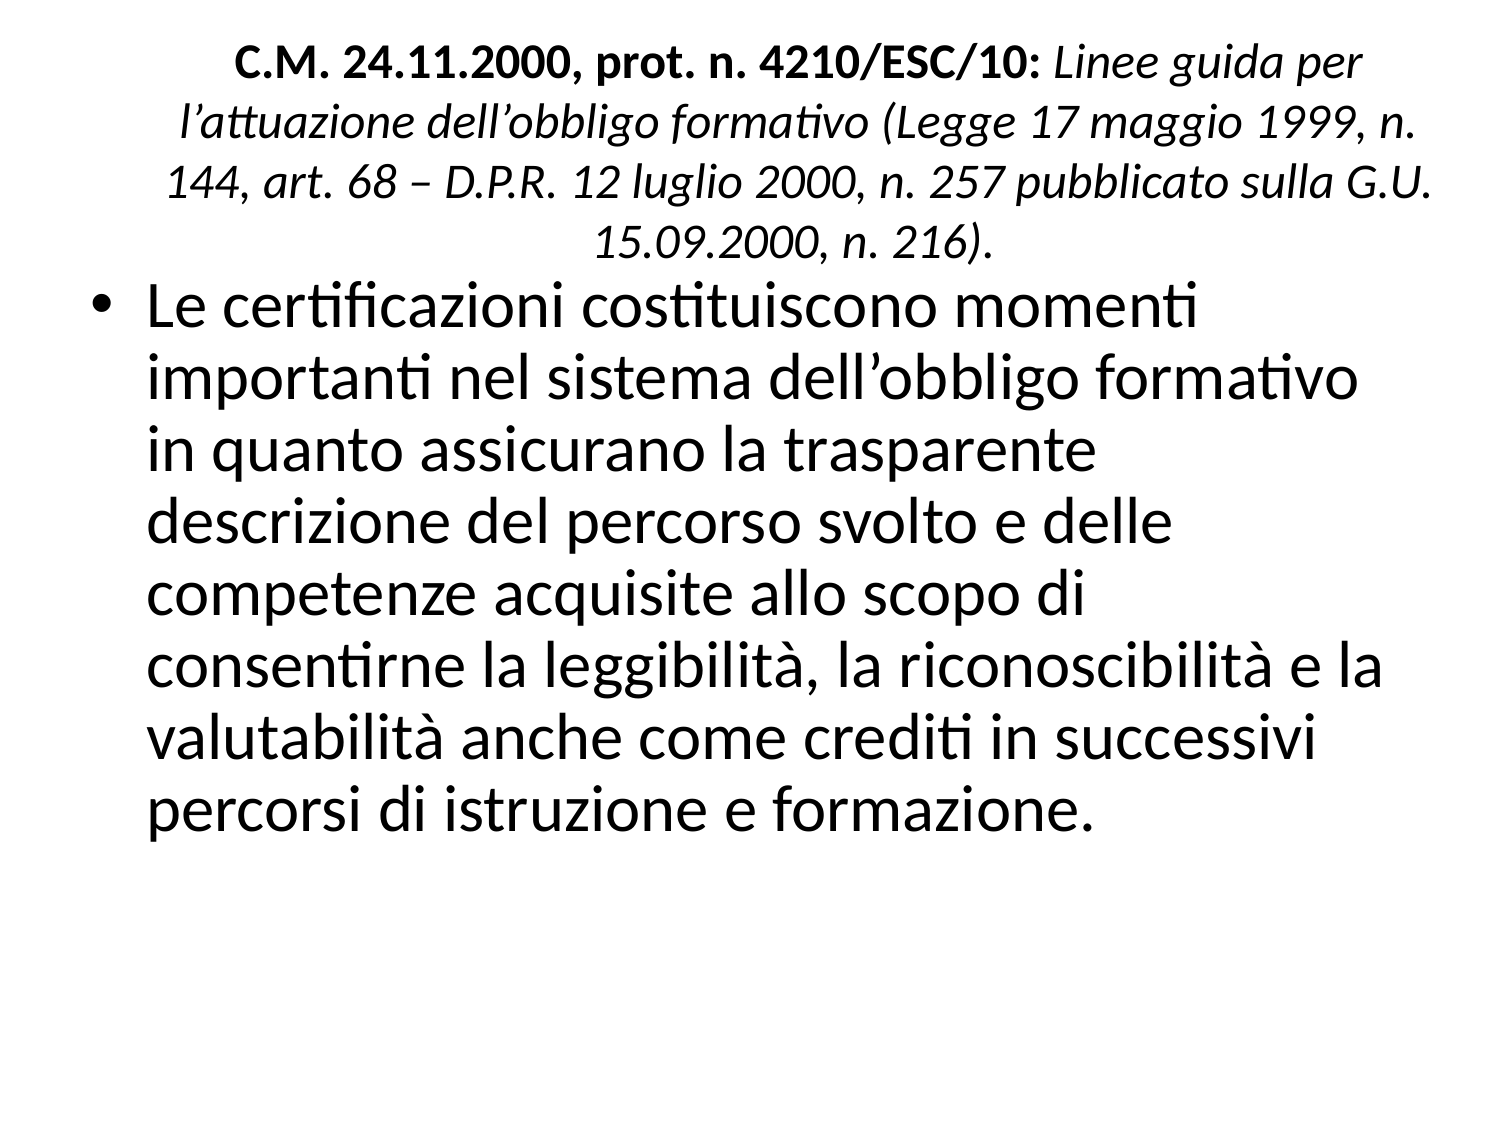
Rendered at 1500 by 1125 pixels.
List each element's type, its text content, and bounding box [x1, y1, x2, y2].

title C.M. 24.11.2000, prot. n. 4210/ESC/10: Linee guida per l’attuazione dell’obbligo formativo (Legge 17 maggio 1999, n. 144, art. 68 – D.P.R. 12 luglio 2000, n. 257 pubblicato sulla G.U. 15.09.2000, n. 216). [123, 54, 1475, 243]
list Le certificazioni costituiscono momenti importanti nel sistema dell’obbligo formativo in quanto assicurano la trasparente descrizione del percorso svolto e delle competenze acquisite allo scopo di consentirne la leggibilità, la riconoscibilità e la valutabilità anche come crediti in successivi percorsi di istruzione e formazione. [74, 262, 1426, 1006]
